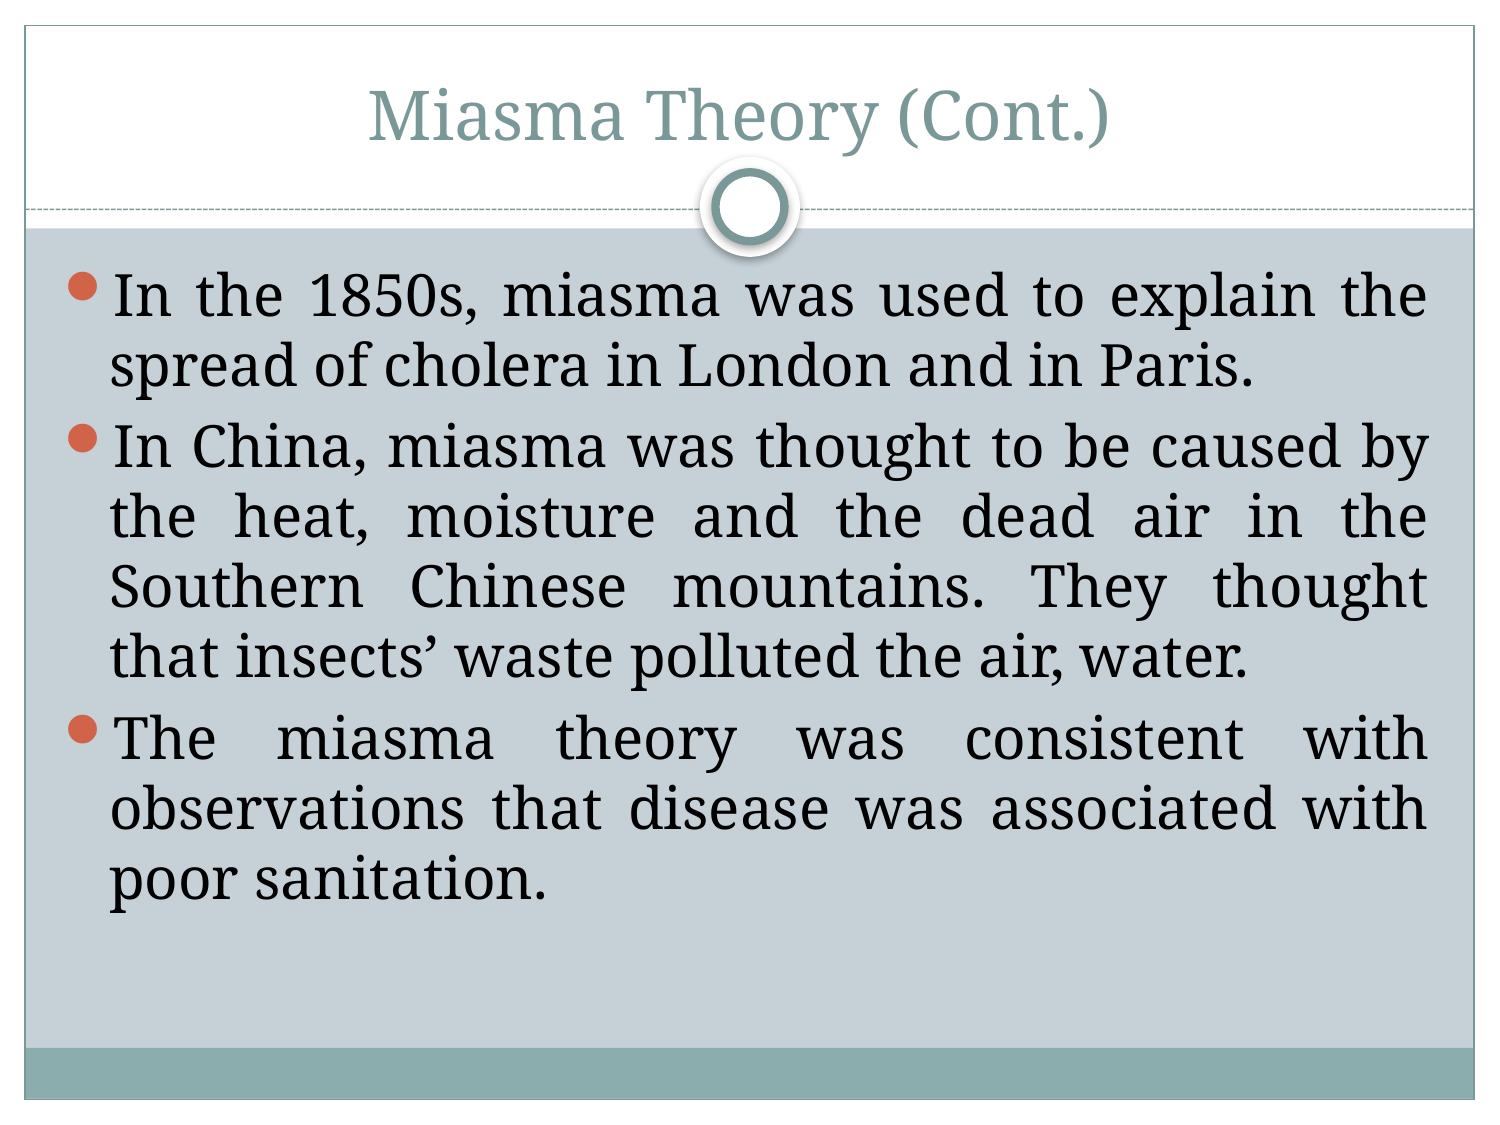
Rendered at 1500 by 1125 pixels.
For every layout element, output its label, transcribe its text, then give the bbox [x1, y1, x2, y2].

list In the 1850s, miasma was used to explain the spread of cholera in London and in Paris. In China, miasma was thought to be caused by the heat, moisture and the dead air in the Southern Chinese mountains. They thought that insects’ waste polluted the air, water. The miasma theory was consistent with observations that disease was associated with poor sanitation. [49, 250, 1445, 1001]
title Miasma Theory (Cont.) [49, 37, 1450, 162]
